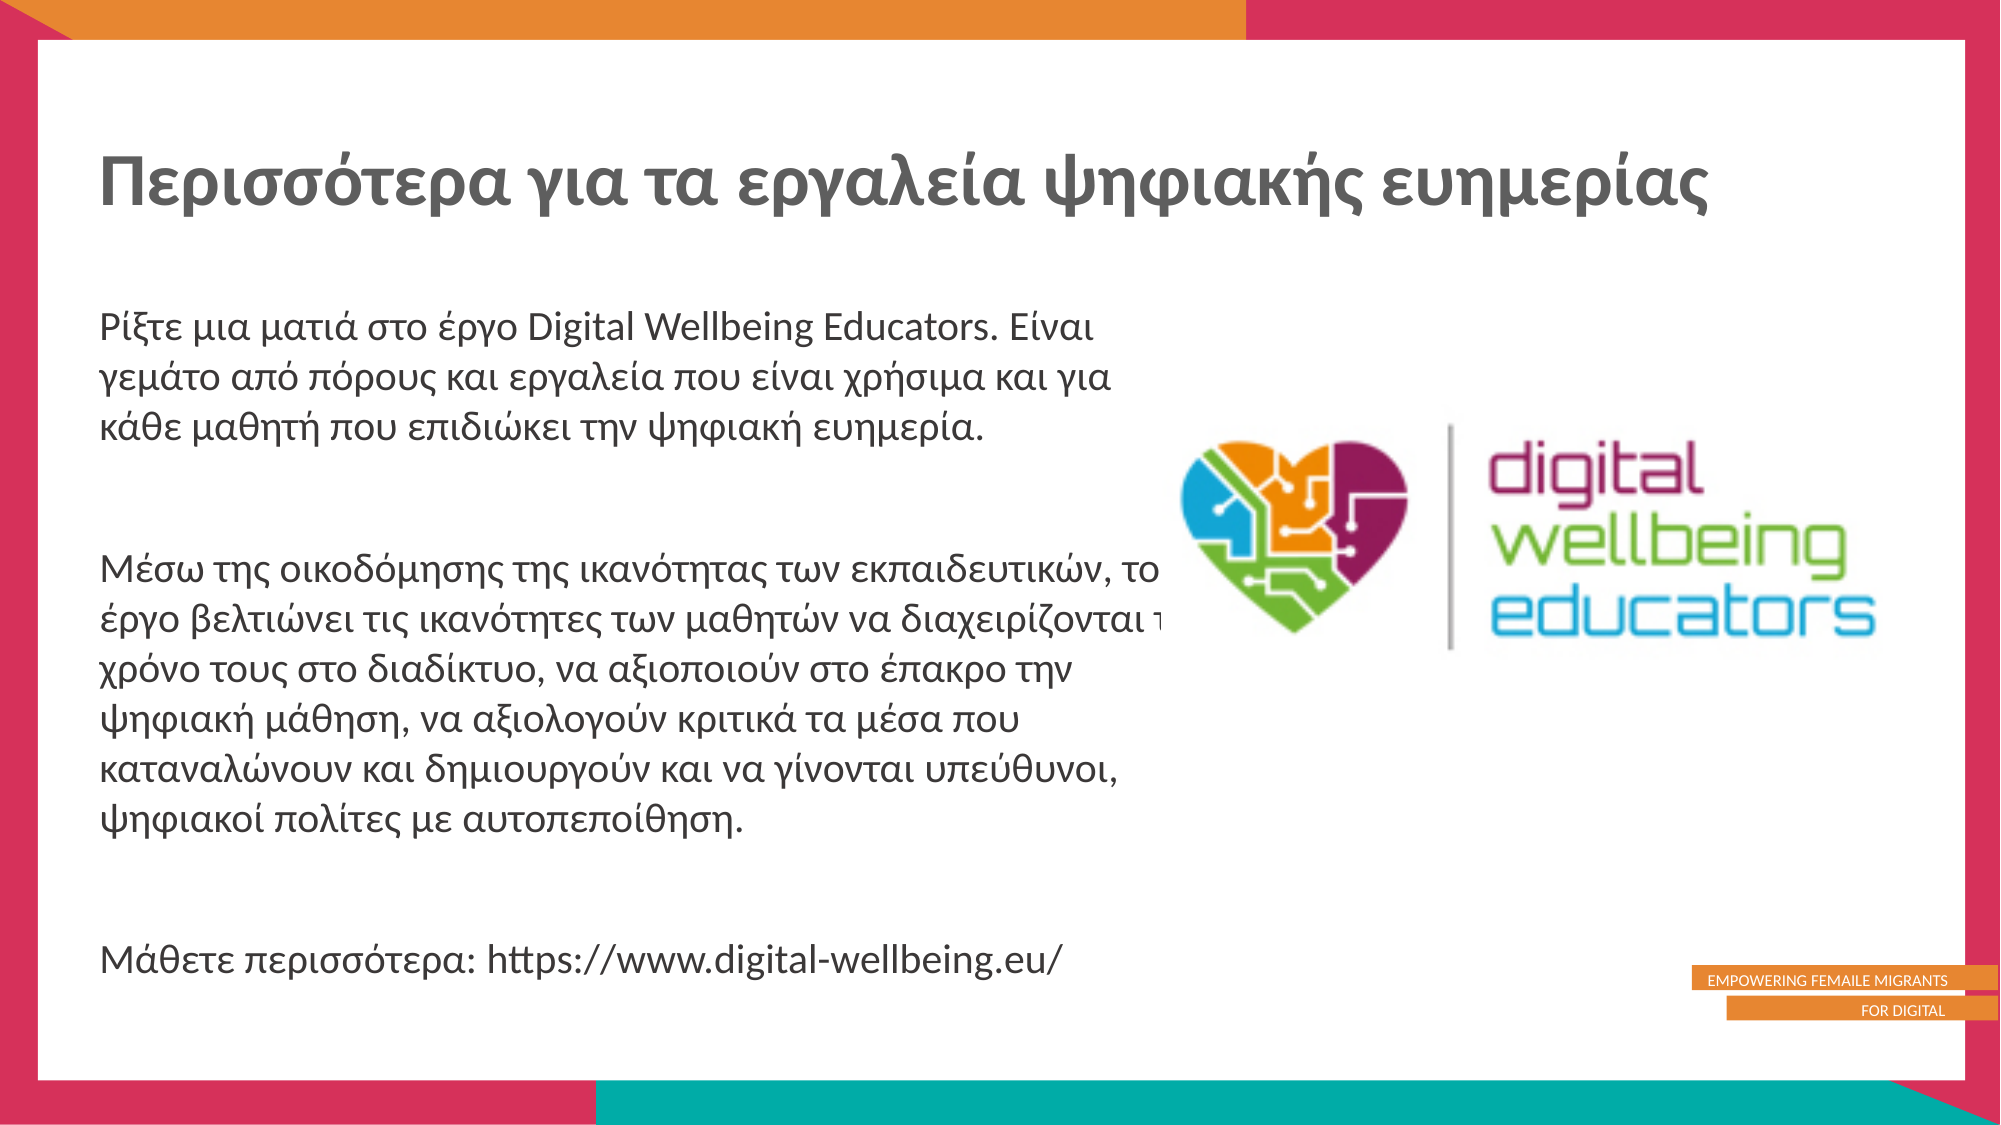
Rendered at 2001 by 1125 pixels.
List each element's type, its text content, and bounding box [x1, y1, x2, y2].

text_box [975, 537, 1025, 588]
text_box Ρίξτε μια ματιά στο έργο Digital Wellbeing Educators. Είναι γεμάτο από πόρους και εργαλεία που είναι χρήσιμα και για κάθε μαθητή που επιδιώκει την ψηφιακή ευημερία. Μέσω της οικοδόμησης της ικανότητας των εκπαιδευτικών, το έργο βελτιώνει τις ικανότητες των μαθητών να διαχειρίζονται το χρόνο τους στο διαδίκτυο, να αξιοποιούν στο έπακρο την ψηφιακή μάθηση, να αξιολογούν κριτικά τα μέσα που καταναλώνουν και δημιουργούν και να γίνονται υπεύθυνοι, ψηφιακοί πολίτες με αυτοπεποίθηση. Μάθετε περισσότερα: https://www.digital-wellbeing.eu/ [84, 291, 1211, 872]
picture [1161, 404, 1894, 672]
text_box Περισσότερα για τα εργαλεία ψηφιακής ευημερίας [84, 123, 1918, 262]
